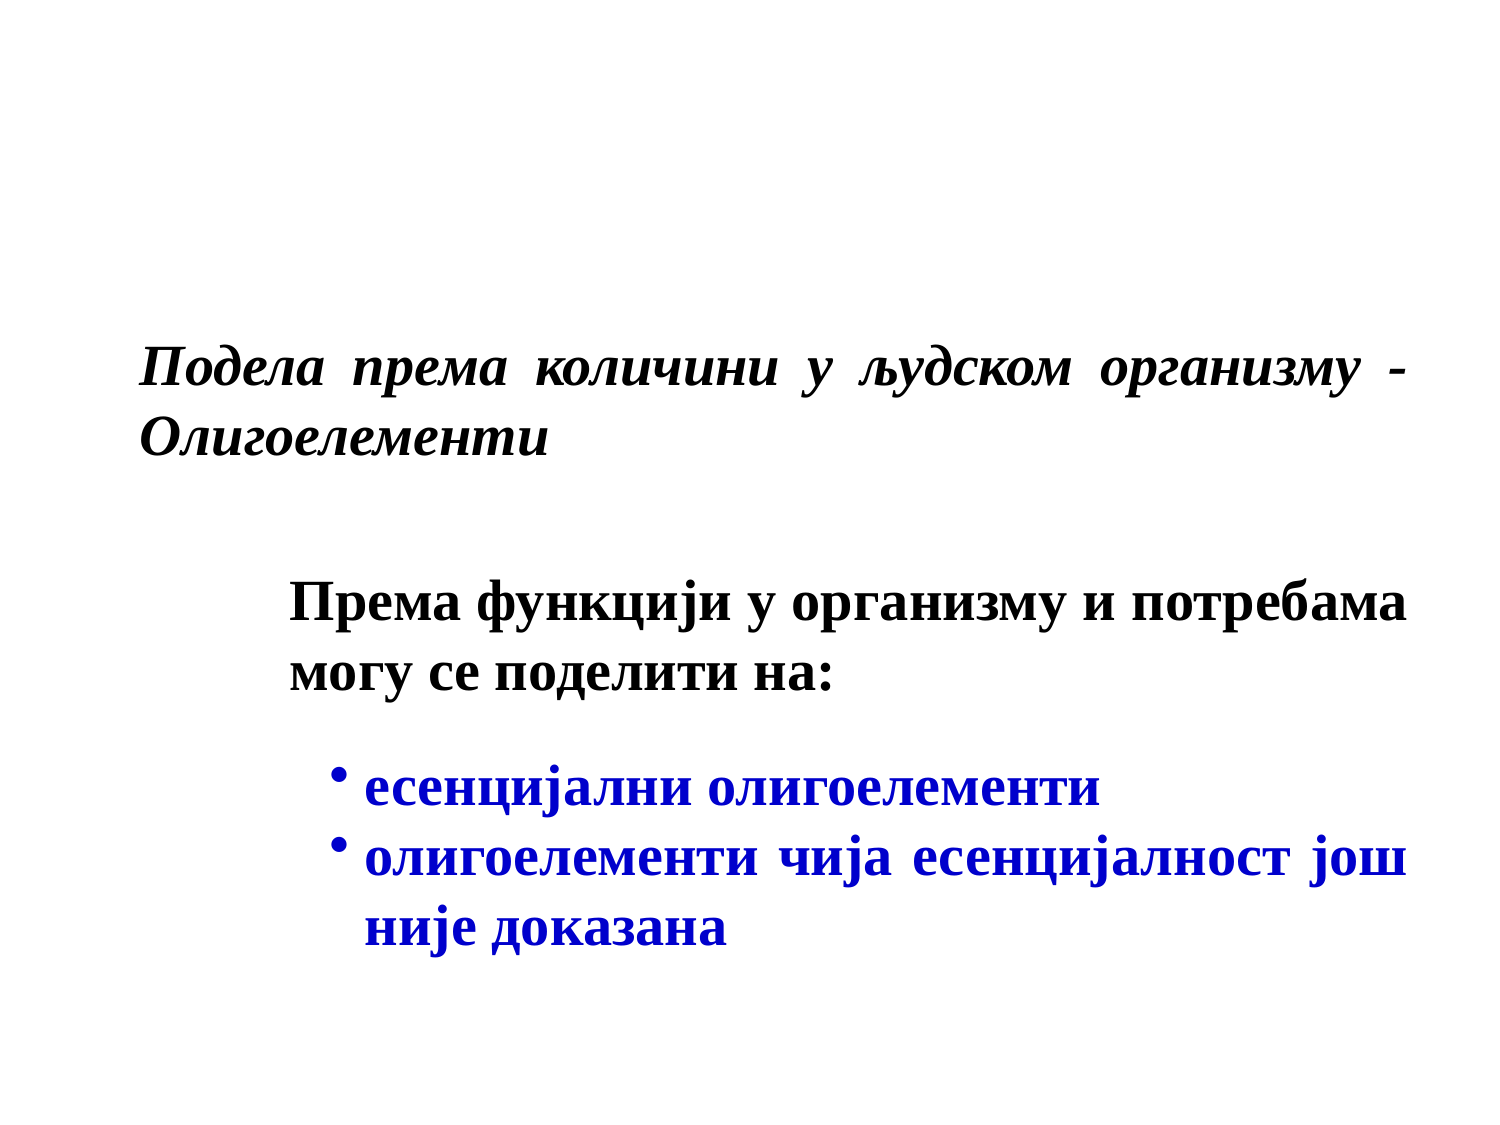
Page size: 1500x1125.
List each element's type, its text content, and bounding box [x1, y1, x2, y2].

text_box Подела према количини у људском организму - Олигоелементи Према функцији у организму и потребама могу се поделити на: есенцијални олигоелементи олигоелементи чија есенцијалност још није доказана [124, 319, 1424, 965]
